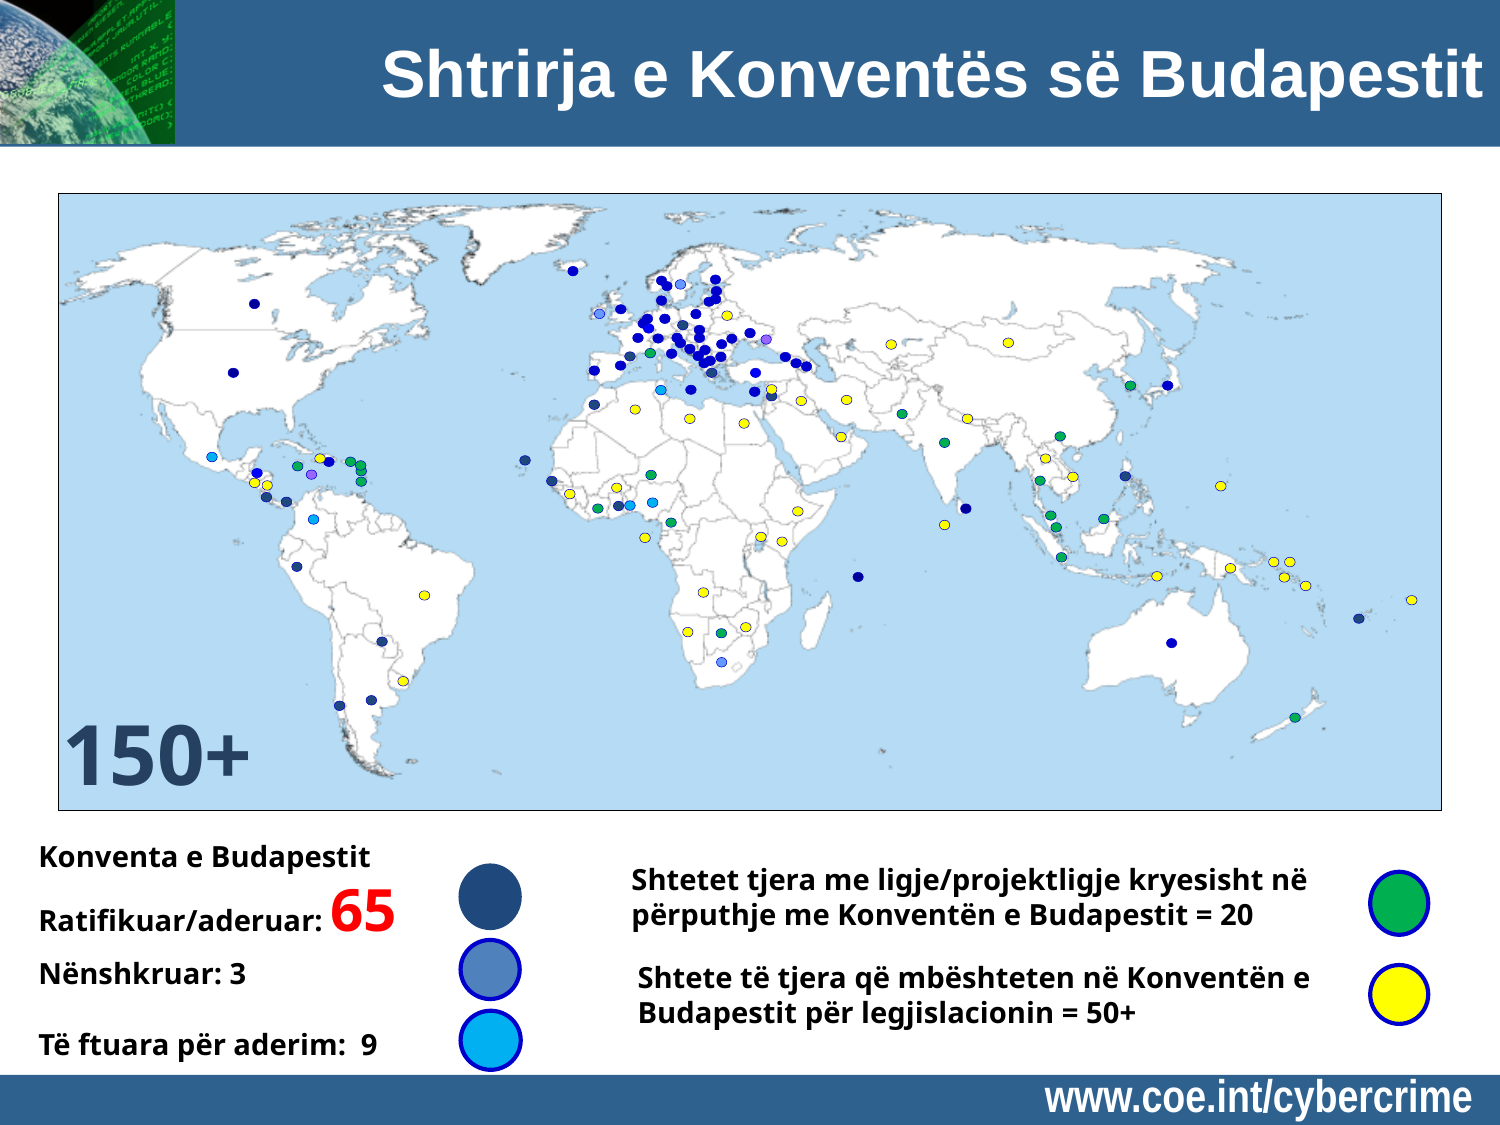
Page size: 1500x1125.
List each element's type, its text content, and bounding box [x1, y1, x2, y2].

text_box Shtrirja e Konventës së Budapestit [177, 0, 1500, 149]
text_box Shtetet tjera me ligje/projektligje kryesisht në përputhje me Konventën e Budapestit = 20 [616, 854, 1434, 939]
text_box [58, 193, 1442, 811]
text_box 130+ [47, 594, 53, 654]
text_box Shtete të tjera që mbështeten në Konventën e Budapestit për legjislacionin = 50+ [622, 951, 1440, 1037]
text_box [458, 1008, 523, 1072]
picture [0, 0, 175, 144]
text_box [458, 937, 522, 1002]
text_box Konventa e Budapestit Ratifikuar/aderuar: 65 [23, 830, 477, 948]
text_box www.coe.int/cybercrime [1030, 1059, 1500, 1125]
text_box [458, 863, 522, 931]
text_box 150+ [47, 694, 53, 810]
text_box [1368, 869, 1431, 937]
text_box Nënshkruar: 3 [23, 948, 476, 999]
text_box Të ftuara për aderim: 9 [23, 1019, 475, 1069]
text_box [1368, 962, 1431, 1026]
text_box [0, 1073, 1030, 1125]
